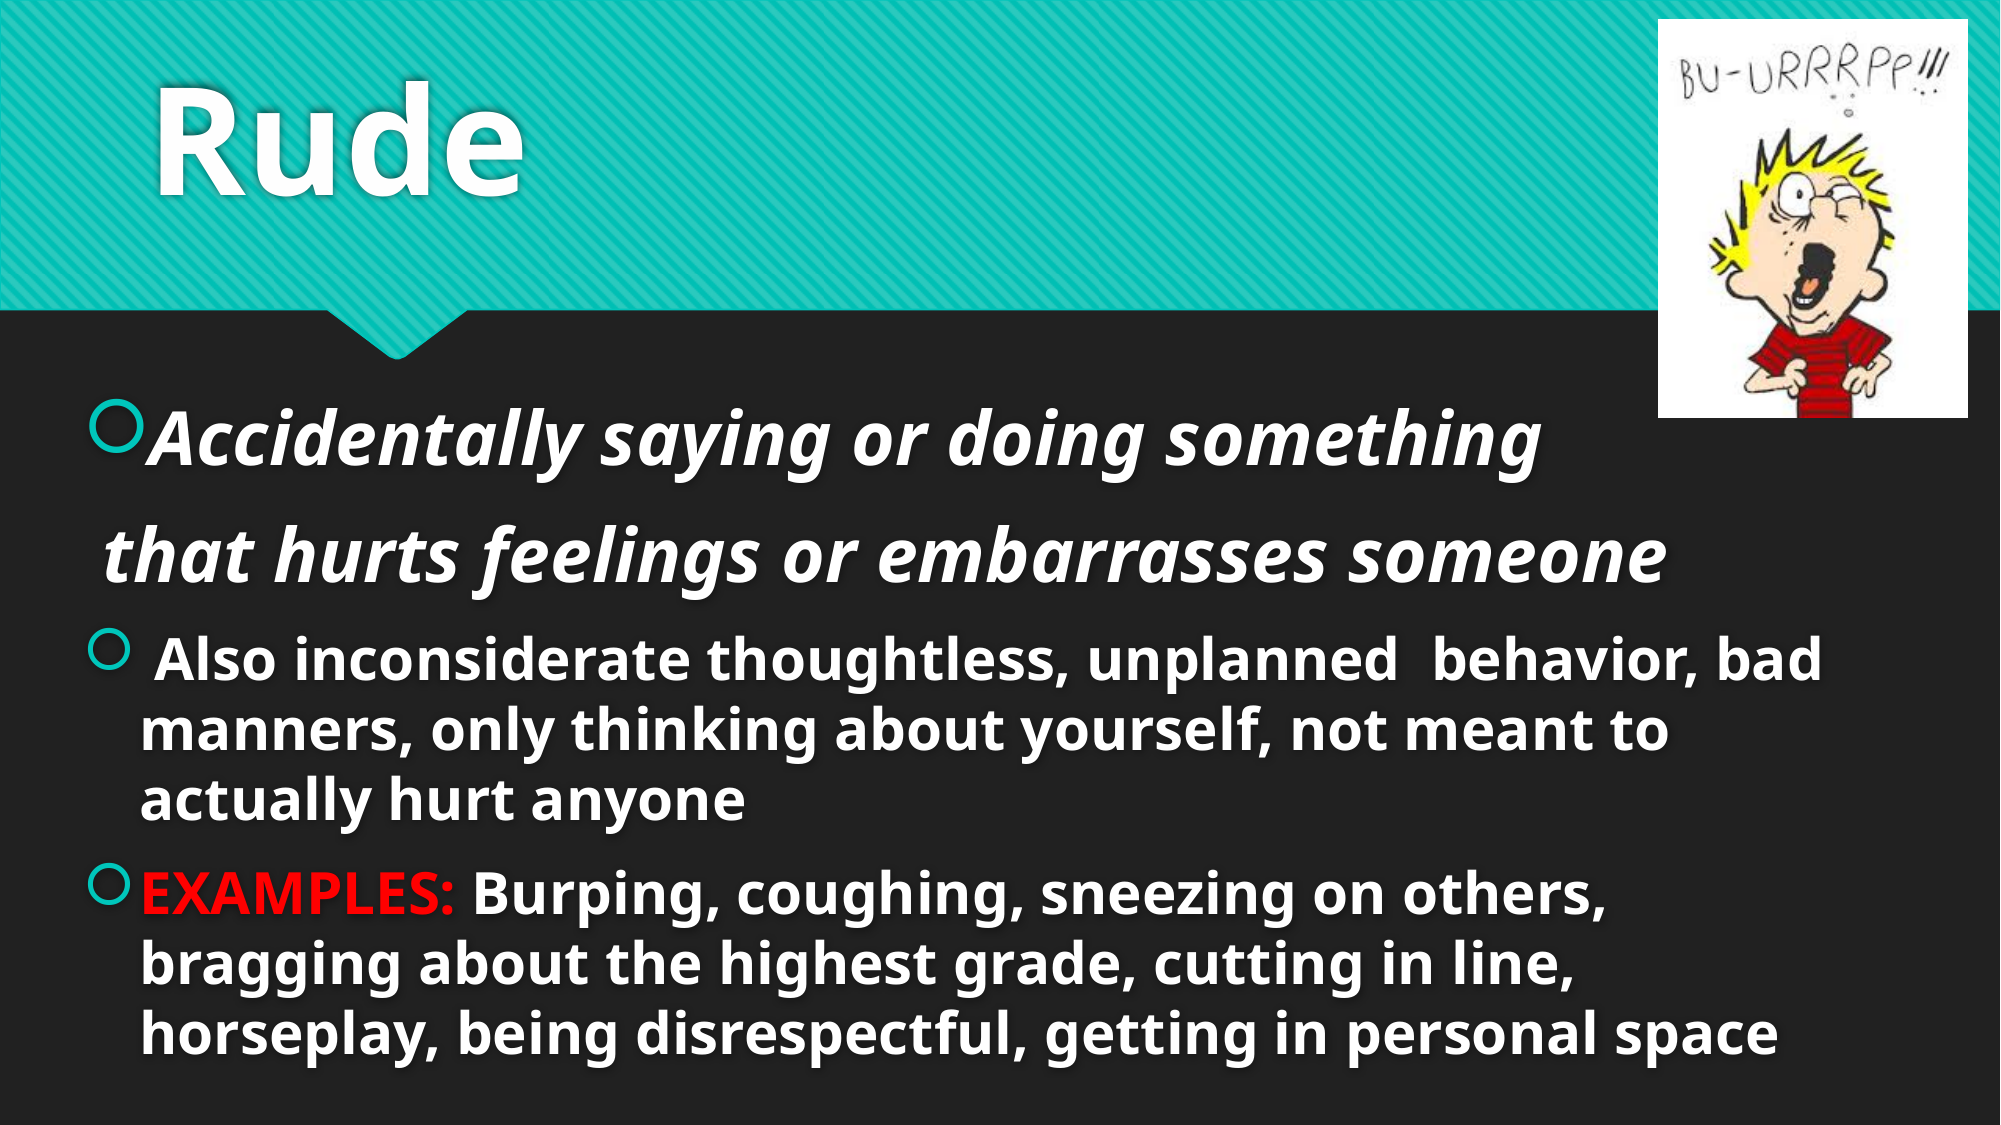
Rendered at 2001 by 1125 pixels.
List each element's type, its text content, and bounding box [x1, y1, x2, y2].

title Rude [132, 73, 1657, 233]
picture [1657, 18, 1968, 418]
list Accidentally saying or doing something that hurts feelings or embarrasses someone Also inconsiderate thoughtless, unplanned behavior, bad manners, only thinking about yourself, not meant to actually hurt anyone EXAMPLES: Burping, coughing, sneezing on others, bragging about the highest grade, cutting in line, horseplay, being disrespectful, getting in personal space [68, 354, 1841, 1102]
